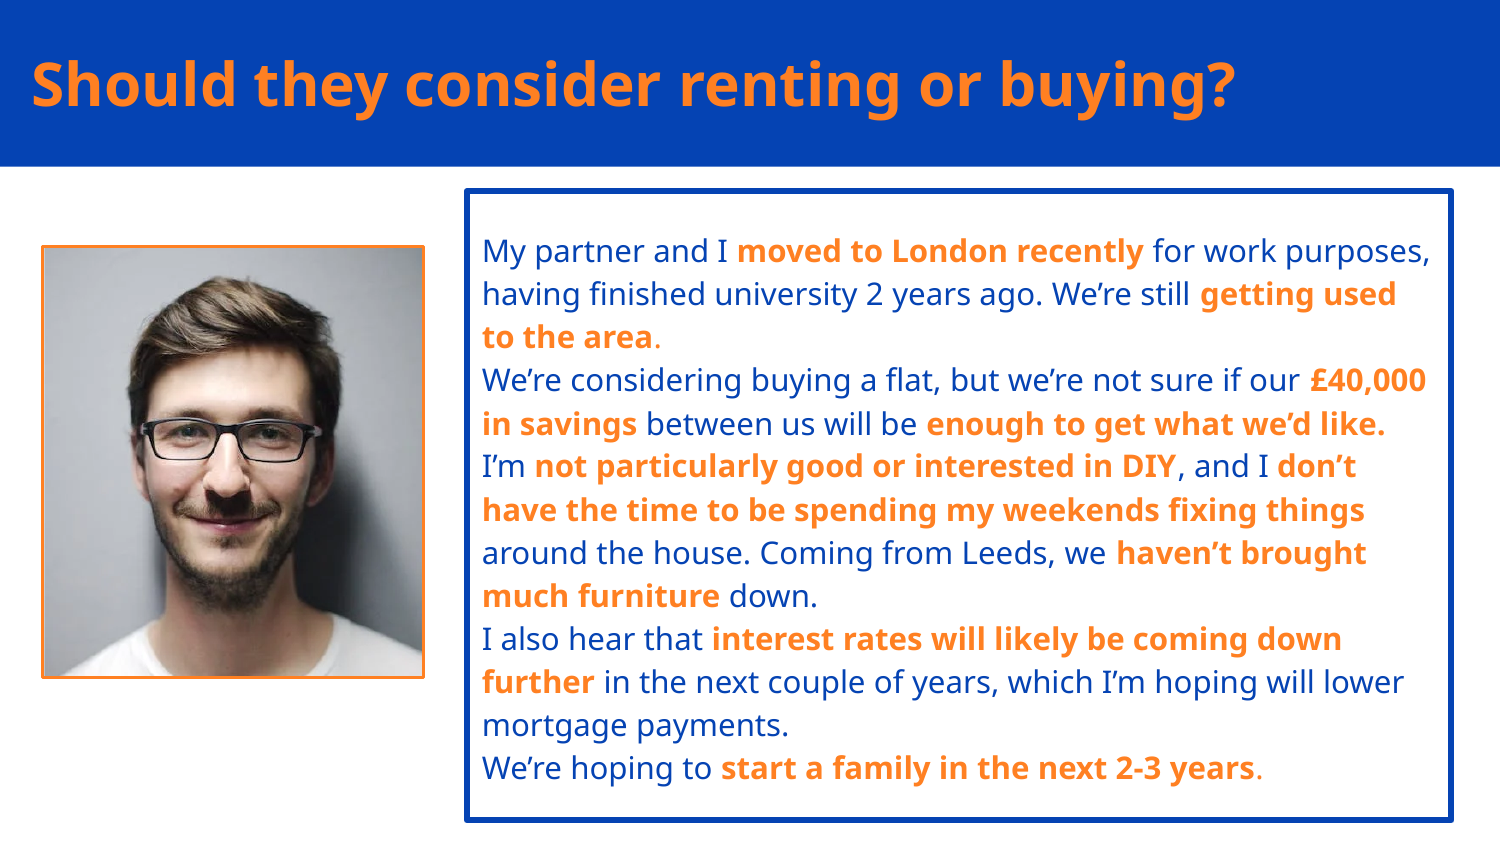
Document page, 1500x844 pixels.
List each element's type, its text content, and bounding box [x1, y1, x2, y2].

title Should they consider renting or buying? [16, 39, 1423, 125]
text_box My partner and I moved to London recently for work purposes, having finished university 2 years ago. We’re still getting used to the area. We’re considering buying a flat, but we’re not sure if our £40,000 in savings between us will be enough to get what we’d like. I’m not particularly good or interested in DIY, and I don’t have the time to be spending my weekends fixing things around the house. Coming from Leeds, we haven’t brought much furniture down. I also hear that interest rates will likely be coming down further in the next couple of years, which I’m hoping will lower mortgage payments. We’re hoping to start a family in the next 2-3 years. [466, 191, 1452, 821]
text_box [1226, 702, 1498, 834]
picture [44, 247, 423, 677]
